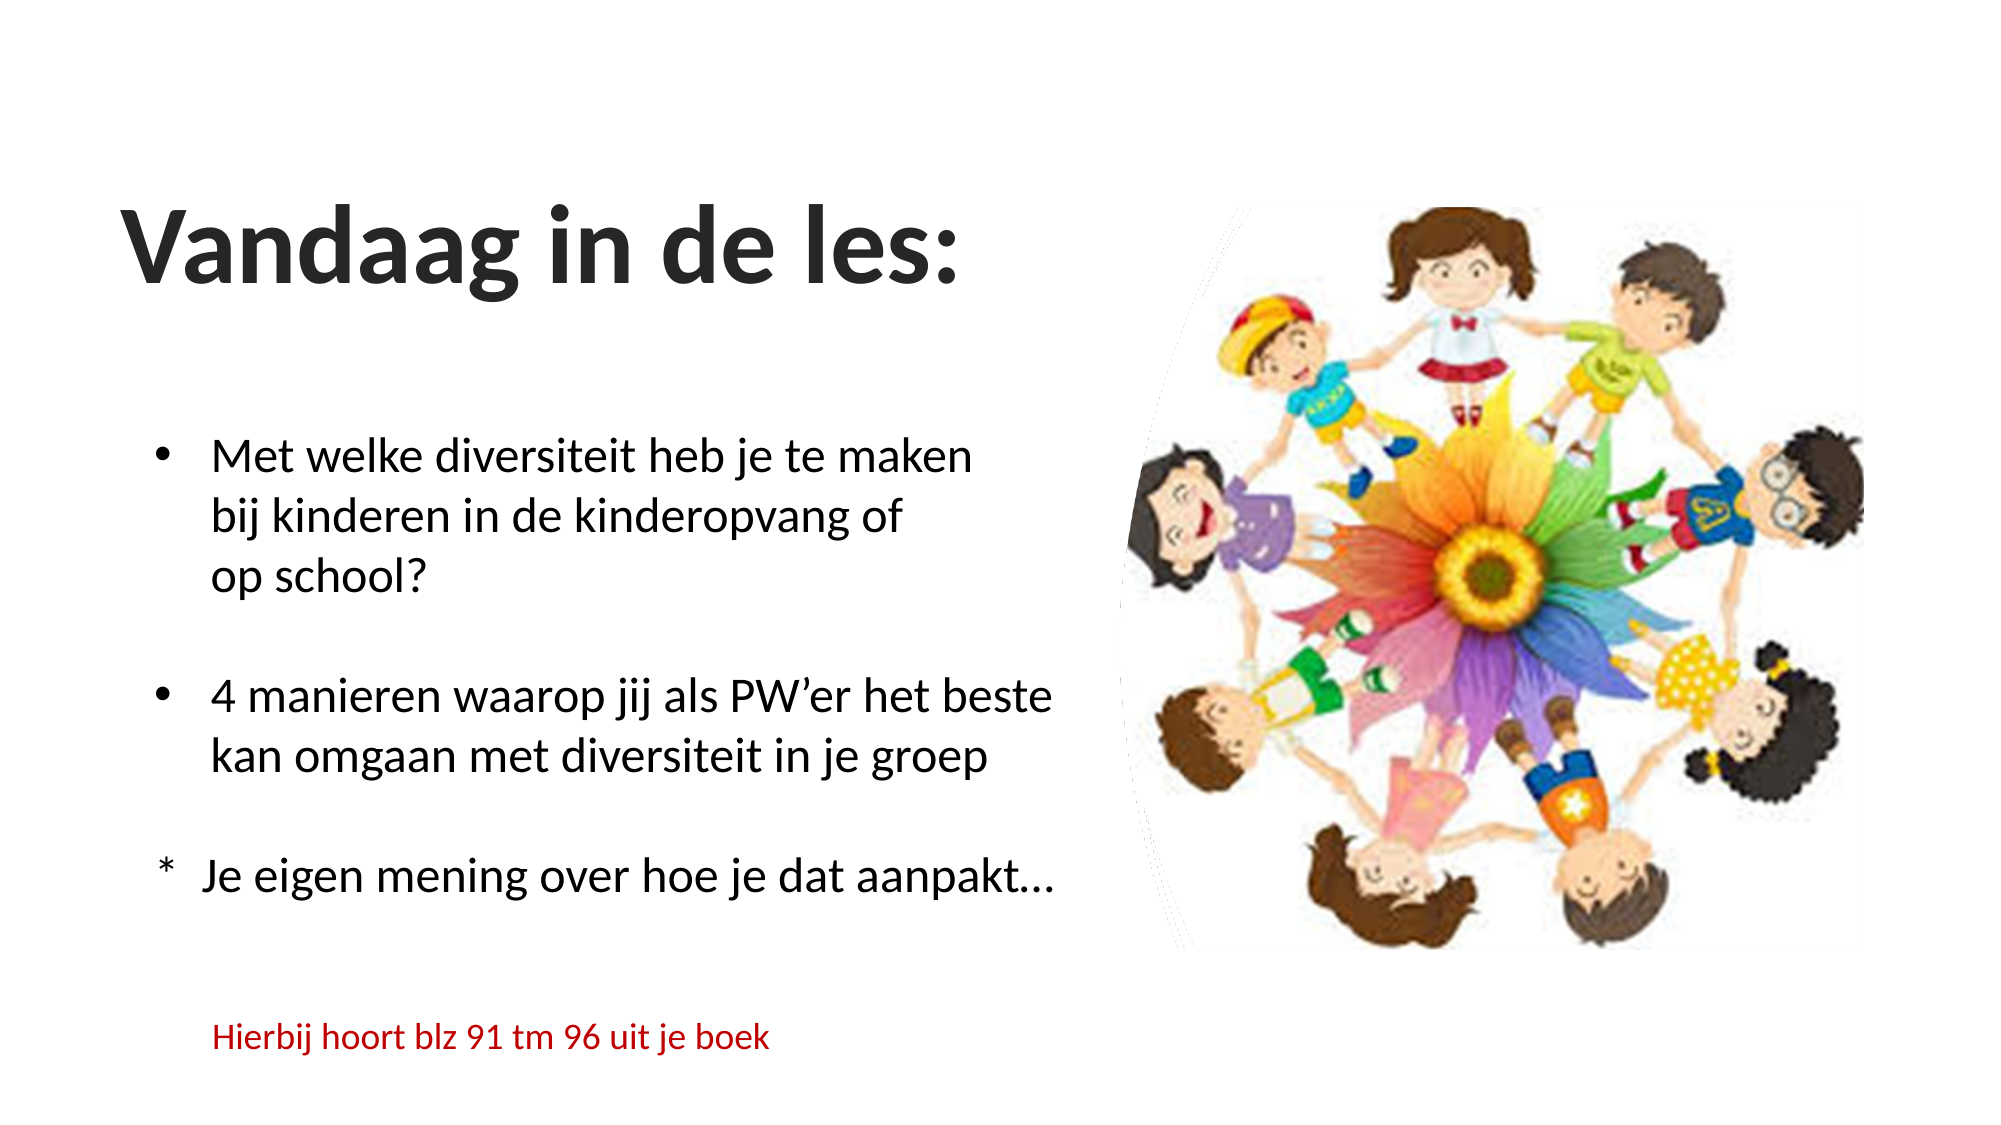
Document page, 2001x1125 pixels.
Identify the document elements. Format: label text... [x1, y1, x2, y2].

text_box Vandaag in de les: [105, 163, 979, 314]
text_box Met welke diversiteit heb je te maken bij kinderen in de kinderopvang of op school? 4 manieren waarop jij als PW’er het beste kan omgaan met diversiteit in je groep * Je eigen mening over hoe je dat aanpakt… [139, 415, 1070, 911]
text_box Hierbij hoort blz 91 tm 96 uit je boek [197, 1004, 786, 1065]
picture [1119, 207, 1864, 950]
